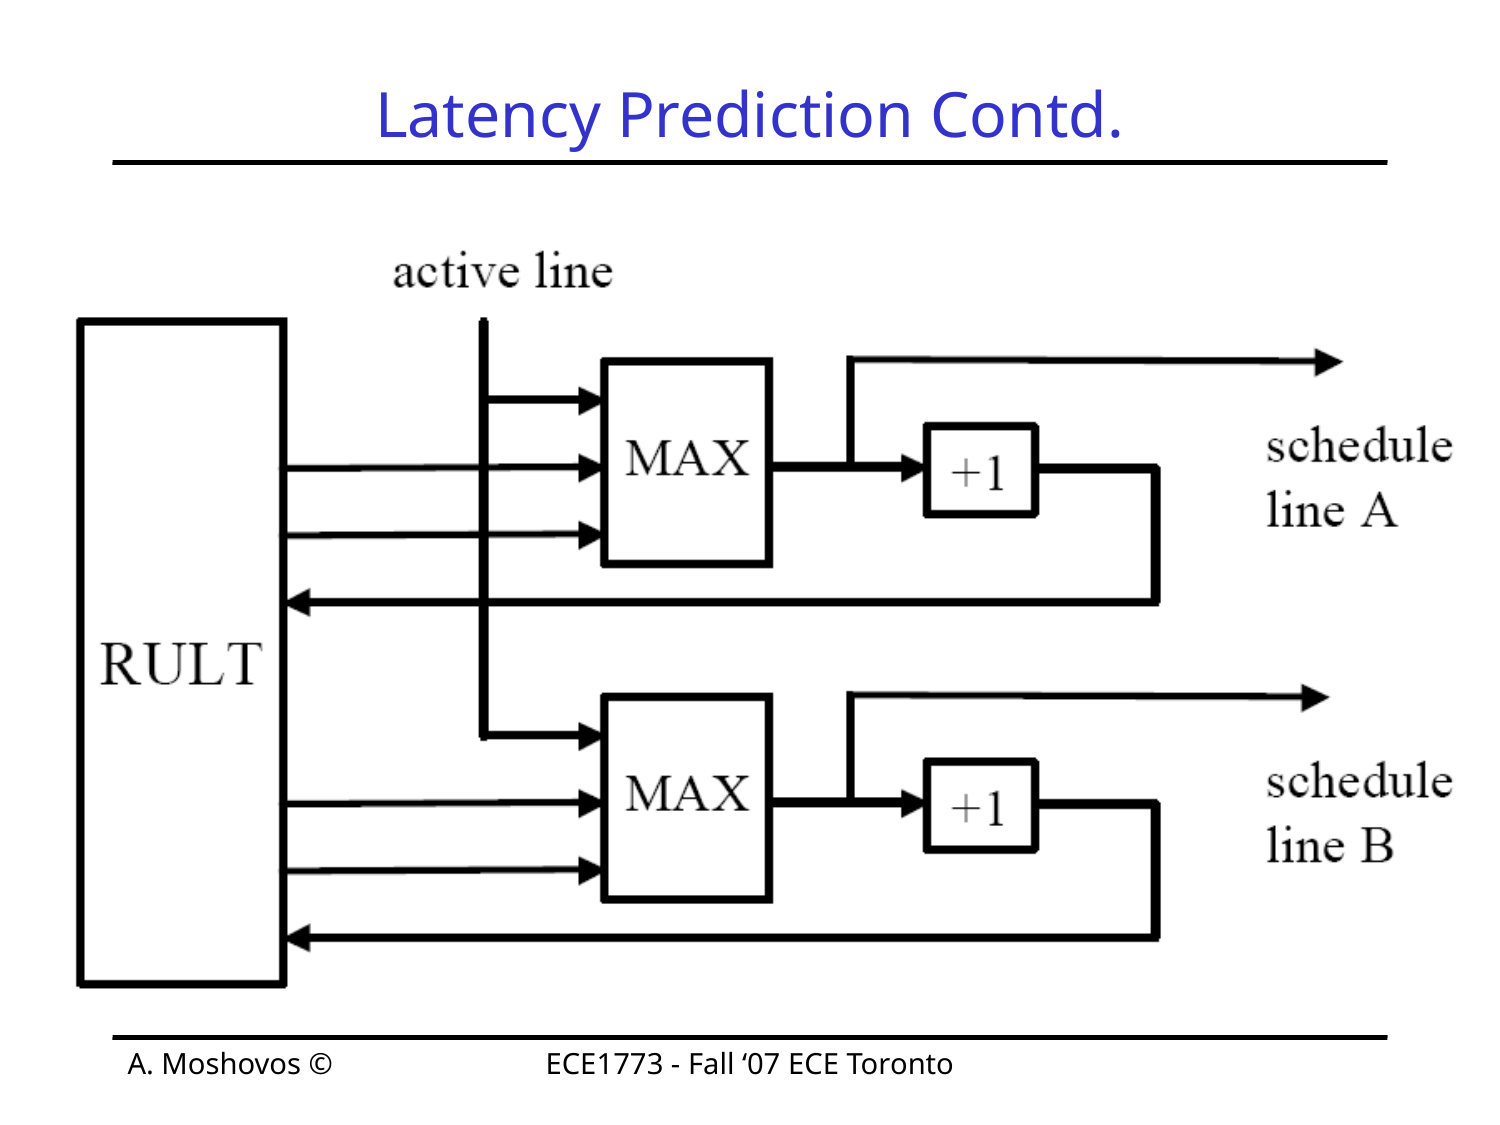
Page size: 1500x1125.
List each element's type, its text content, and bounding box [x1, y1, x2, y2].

title Latency Prediction Contd. [112, 62, 1388, 163]
picture [0, 217, 1500, 1005]
slide_number A. Moshovos © [112, 1037, 426, 1101]
footer ECE1773 - Fall ‘07 ECE Toronto [487, 1037, 1013, 1101]
